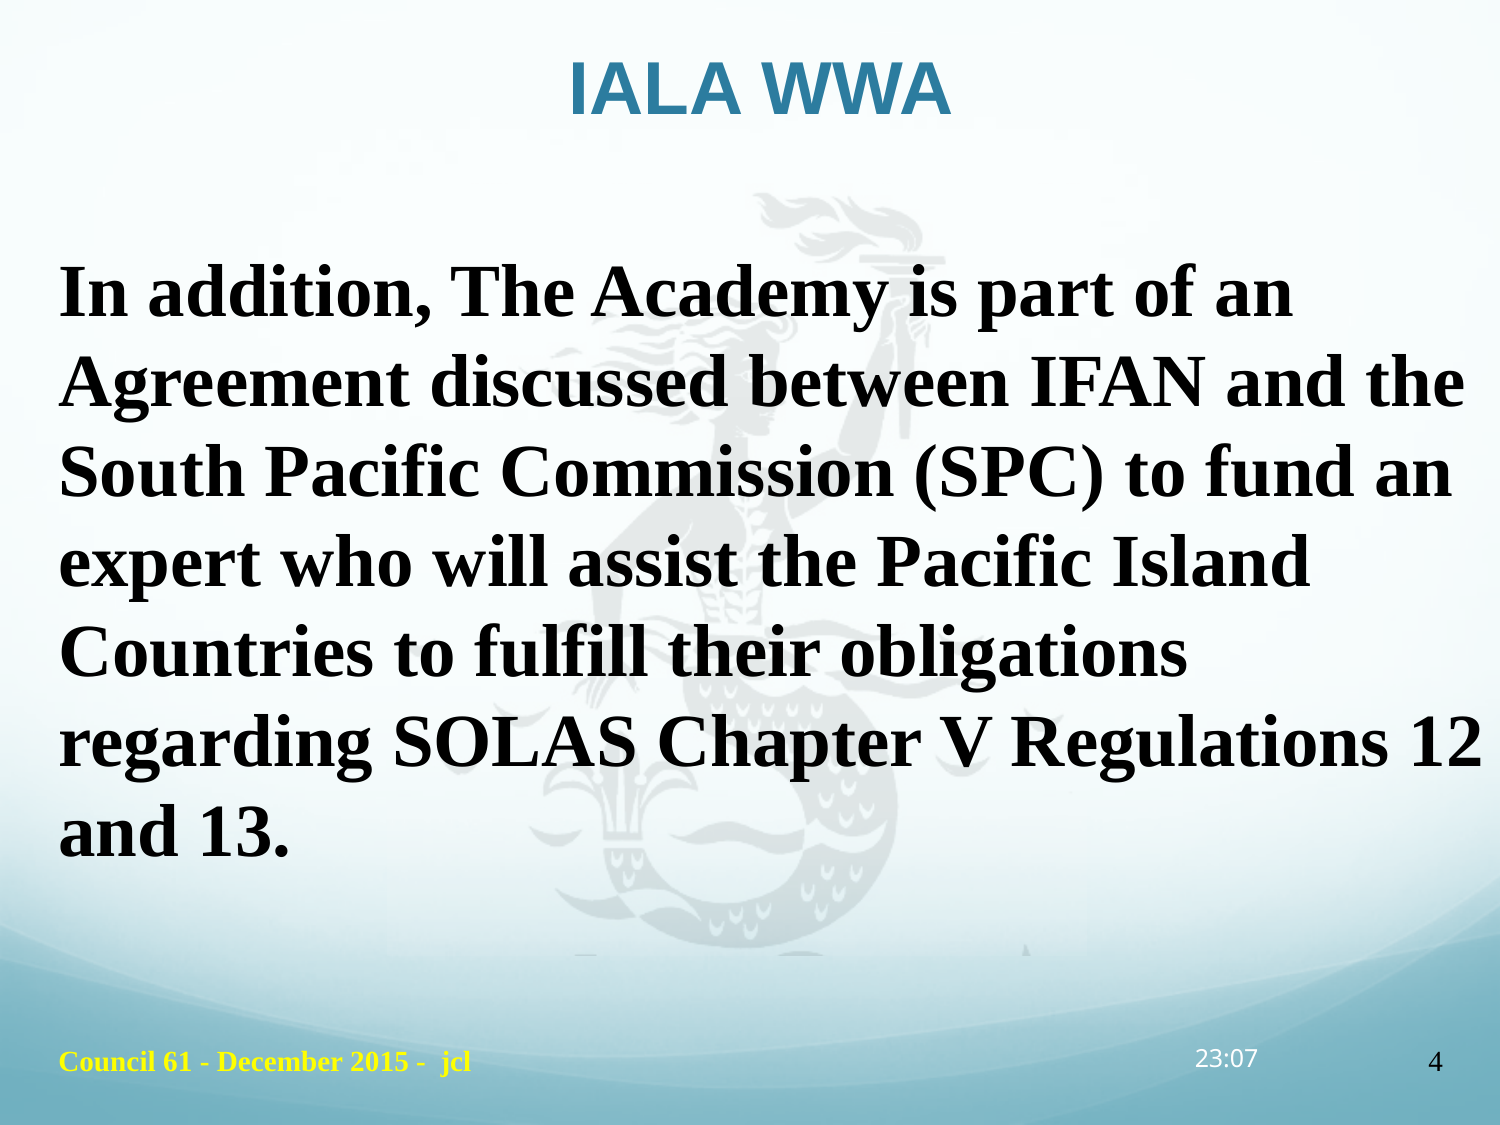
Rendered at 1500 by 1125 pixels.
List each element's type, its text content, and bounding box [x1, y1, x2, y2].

text_box In addition, The Academy is part of an Agreement discussed between IFAN and the South Pacific Commission (SPC) to fund an expert who will assist the Pacific Island Countries to fulfill their obligations regarding SOLAS Chapter V Regulations 12 and 13. [43, 106, 1500, 1125]
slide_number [923, 1029, 1274, 1090]
slide_number 4 [1295, 1029, 1459, 1090]
footer Council 61 - December 2015 - jcl [43, 1029, 838, 1090]
title IALA WWA [43, 0, 1500, 106]
